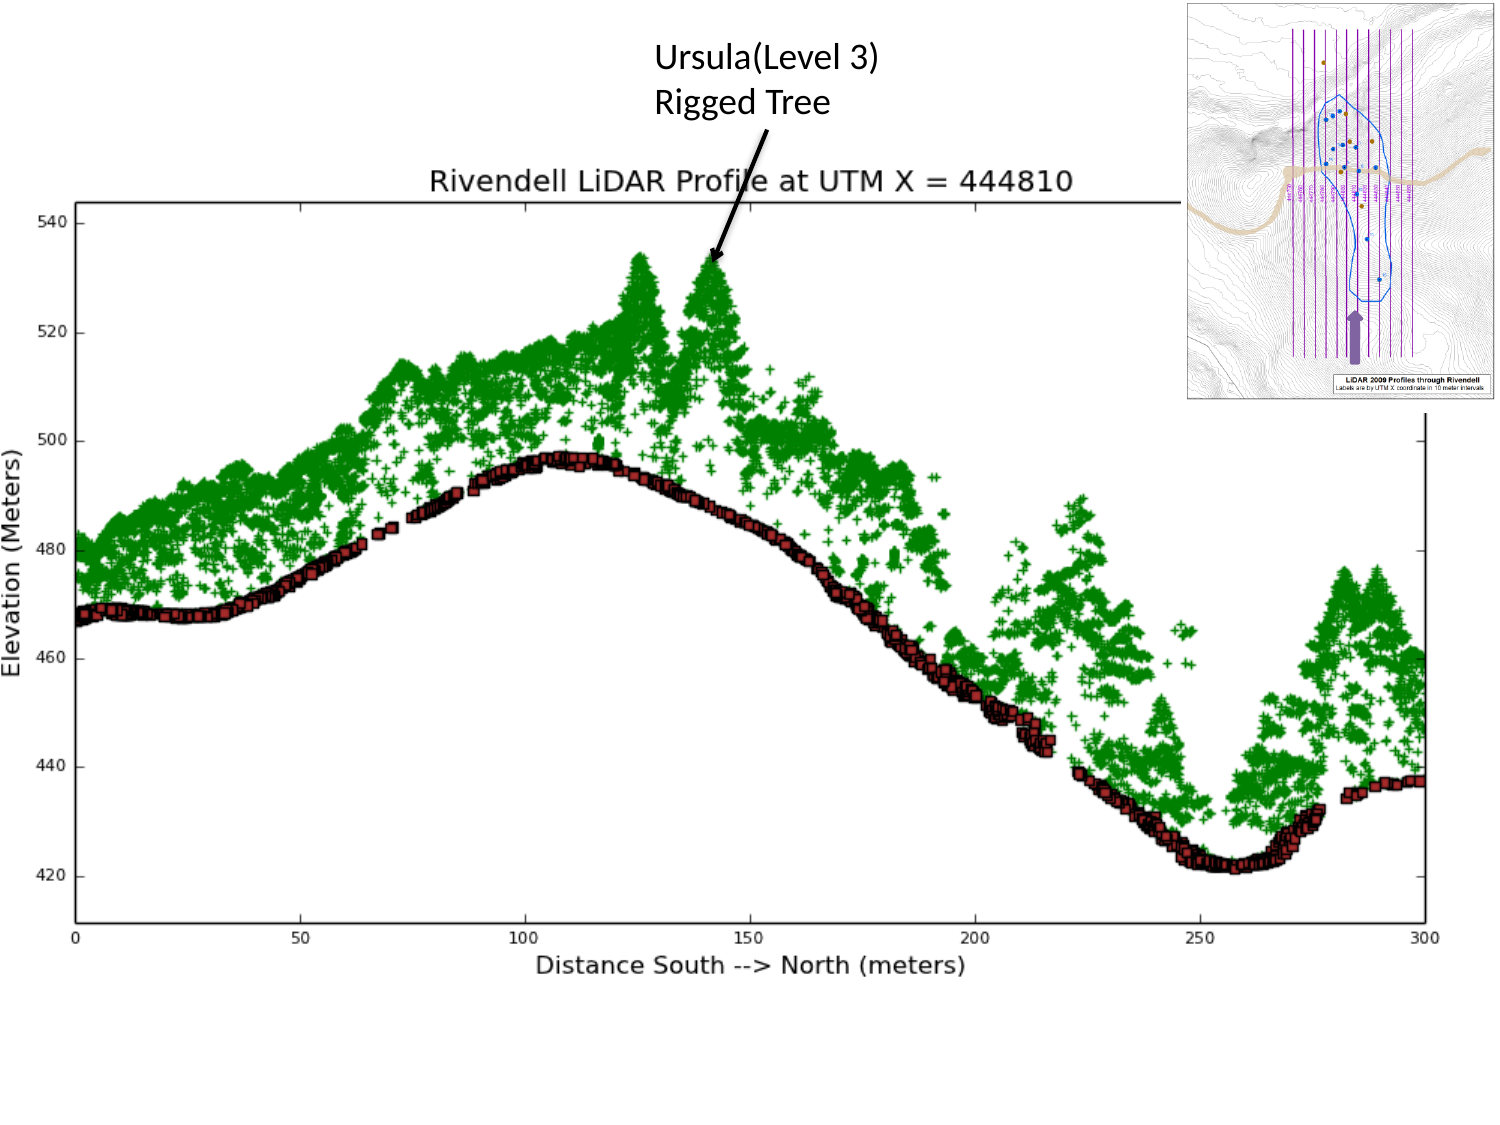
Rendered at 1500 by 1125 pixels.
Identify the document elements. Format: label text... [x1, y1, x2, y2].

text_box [712, 130, 768, 263]
text_box Ursula(Level 3) Rigged Tree [639, 24, 895, 111]
picture [0, 0, 1500, 1013]
